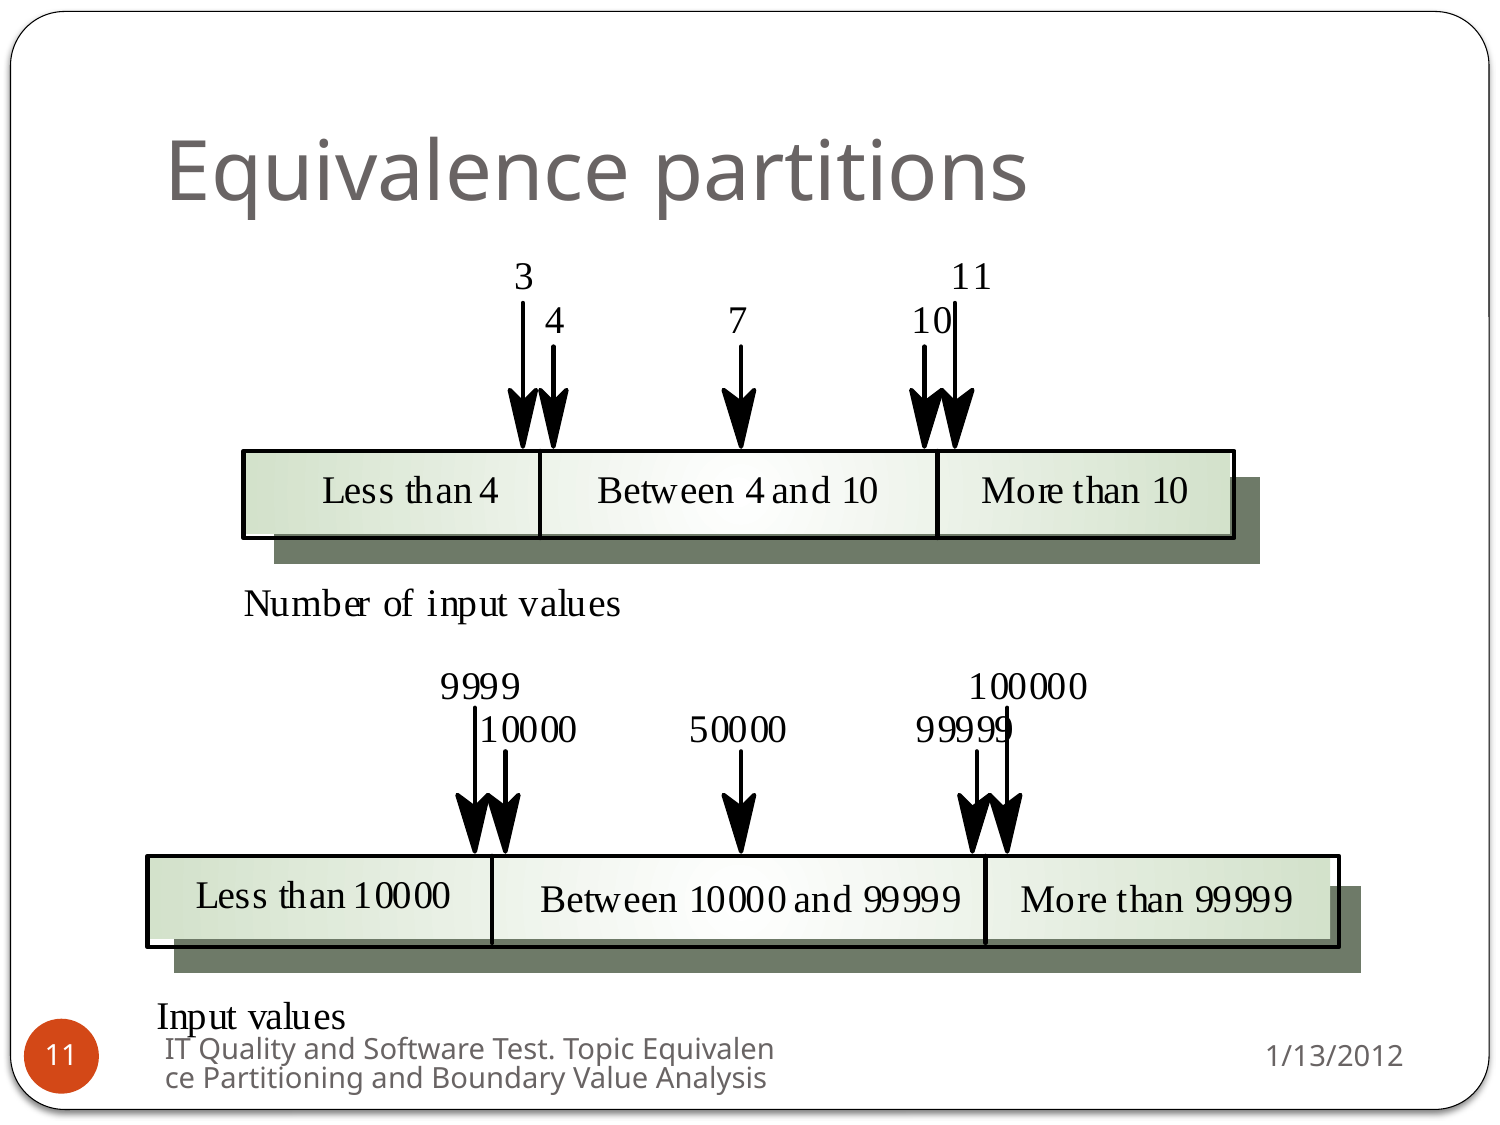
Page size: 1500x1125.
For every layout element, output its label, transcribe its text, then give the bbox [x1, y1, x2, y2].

title Equivalence partitions [150, 45, 1425, 233]
slide_number 11 [23, 1018, 99, 1094]
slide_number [1012, 1015, 1419, 1094]
footer IT Quality and Software Test. Topic Equivalence Partitioning and Boundary Value Analysis [150, 1057, 800, 1088]
picture [142, 259, 1366, 1048]
